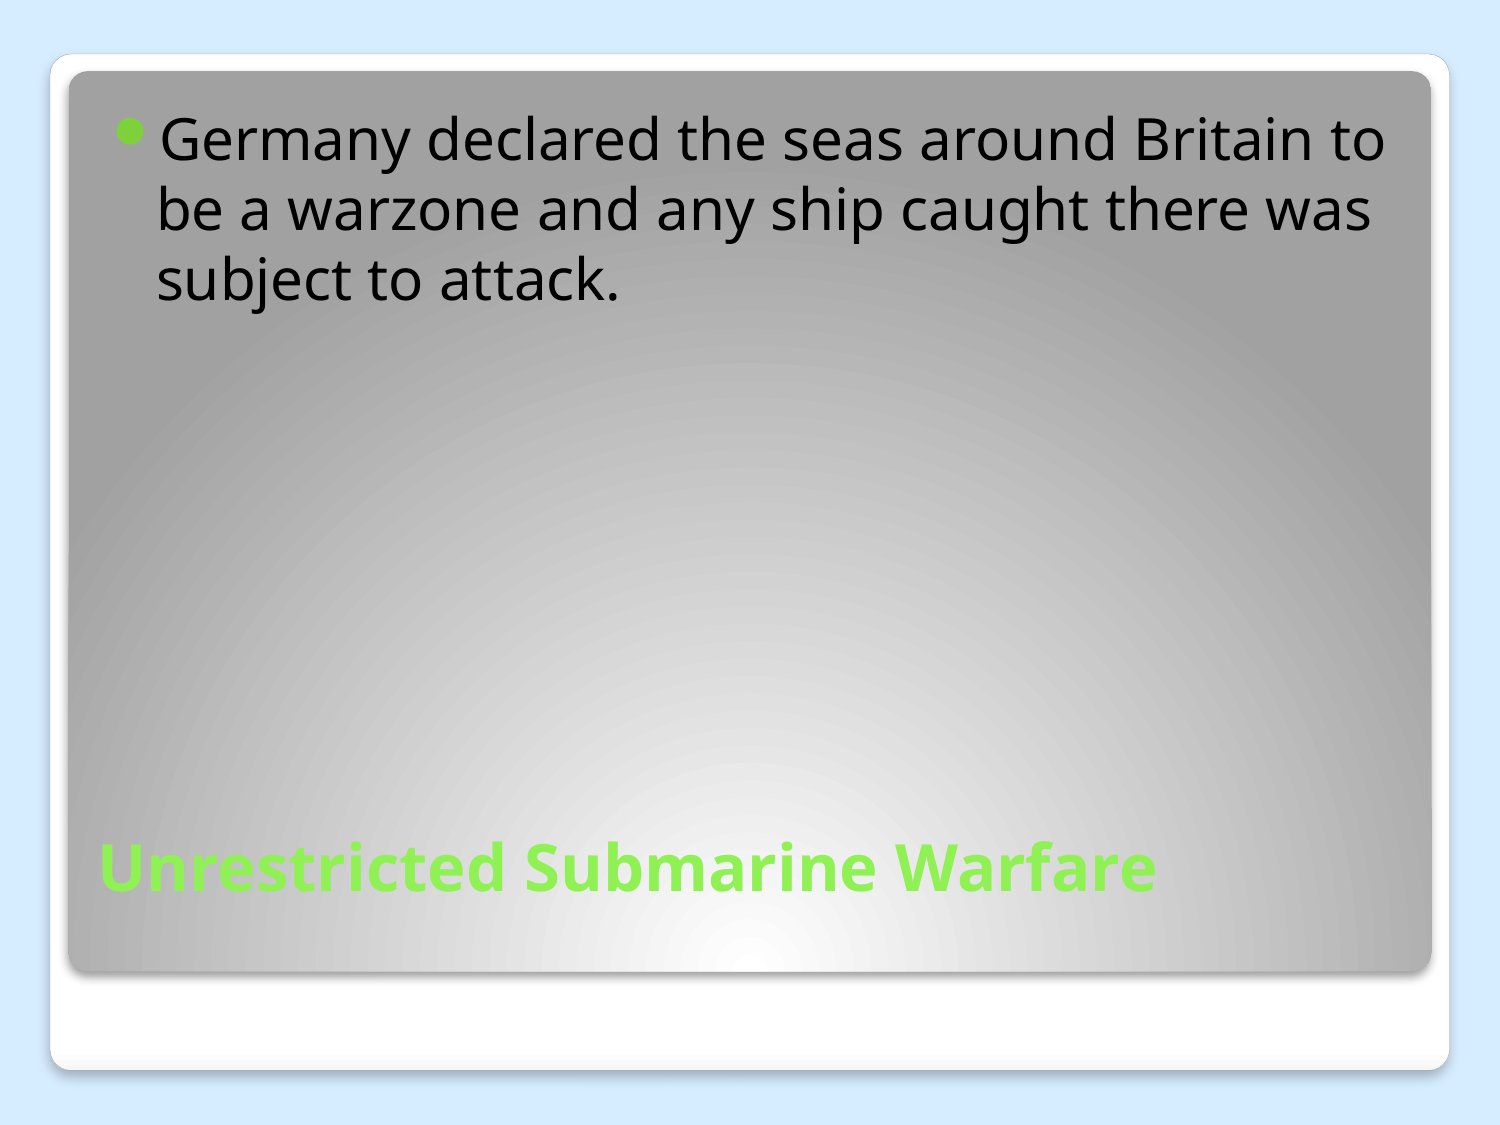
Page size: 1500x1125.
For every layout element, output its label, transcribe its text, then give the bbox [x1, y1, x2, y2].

list Germany declared the seas around Britain to be a warzone and any ship caught there was subject to attack. [82, 86, 1425, 774]
title Unrestricted Submarine Warfare [82, 817, 1425, 990]
